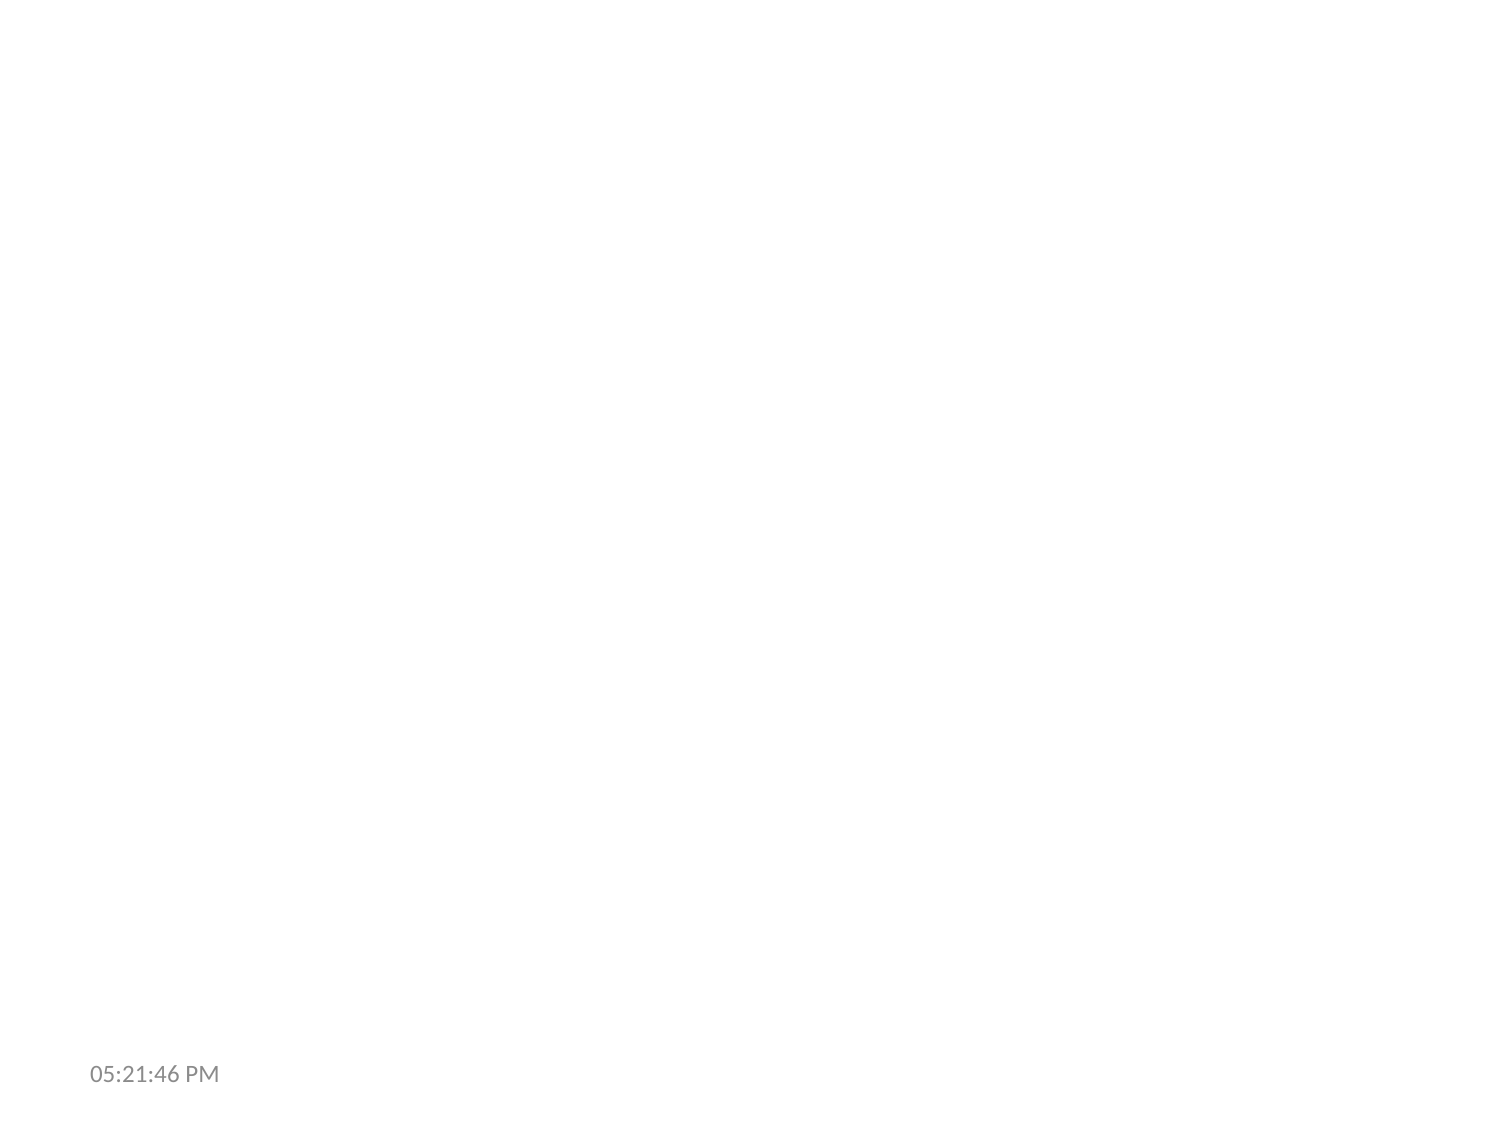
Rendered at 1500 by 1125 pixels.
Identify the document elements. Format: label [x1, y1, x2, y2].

slide_number [75, 1042, 425, 1103]
